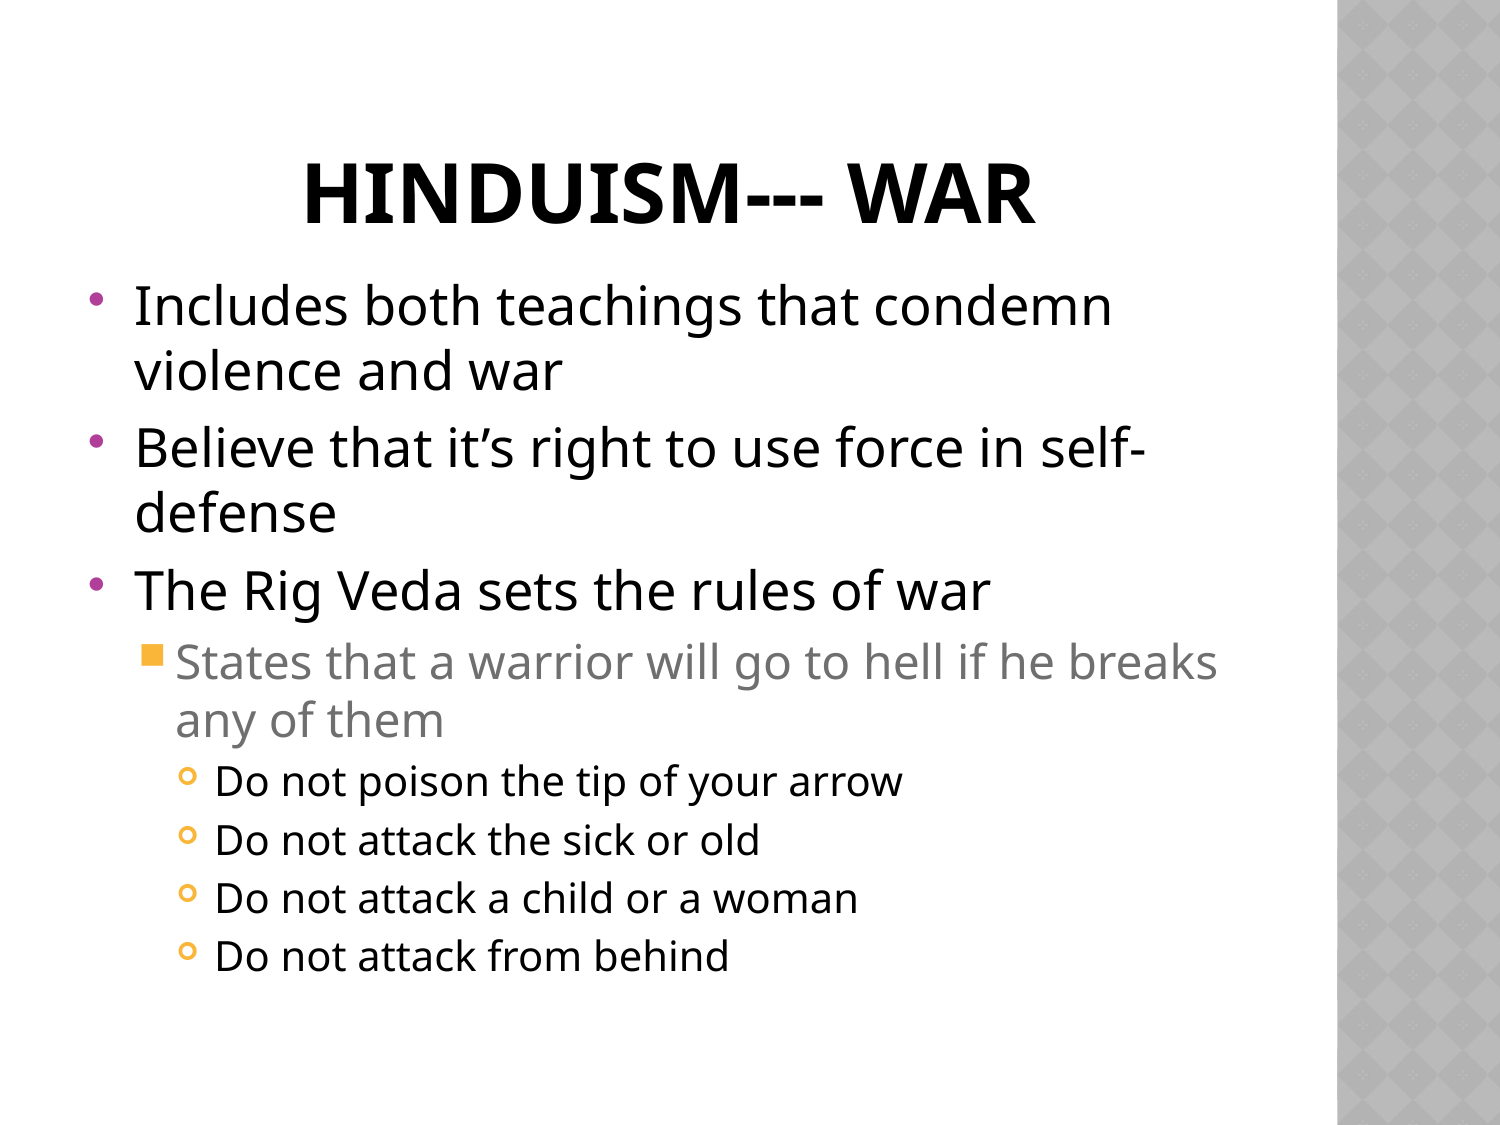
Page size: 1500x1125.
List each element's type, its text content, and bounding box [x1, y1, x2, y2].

title Hinduism--- War [75, 52, 1263, 240]
list Includes both teachings that condemn violence and war Believe that it’s right to use force in self-defense The Rig Veda sets the rules of war States that a warrior will go to hell if he breaks any of them Do not poison the tip of your arrow Do not attack the sick or old Do not attack a child or a woman Do not attack from behind [75, 264, 1263, 1059]
